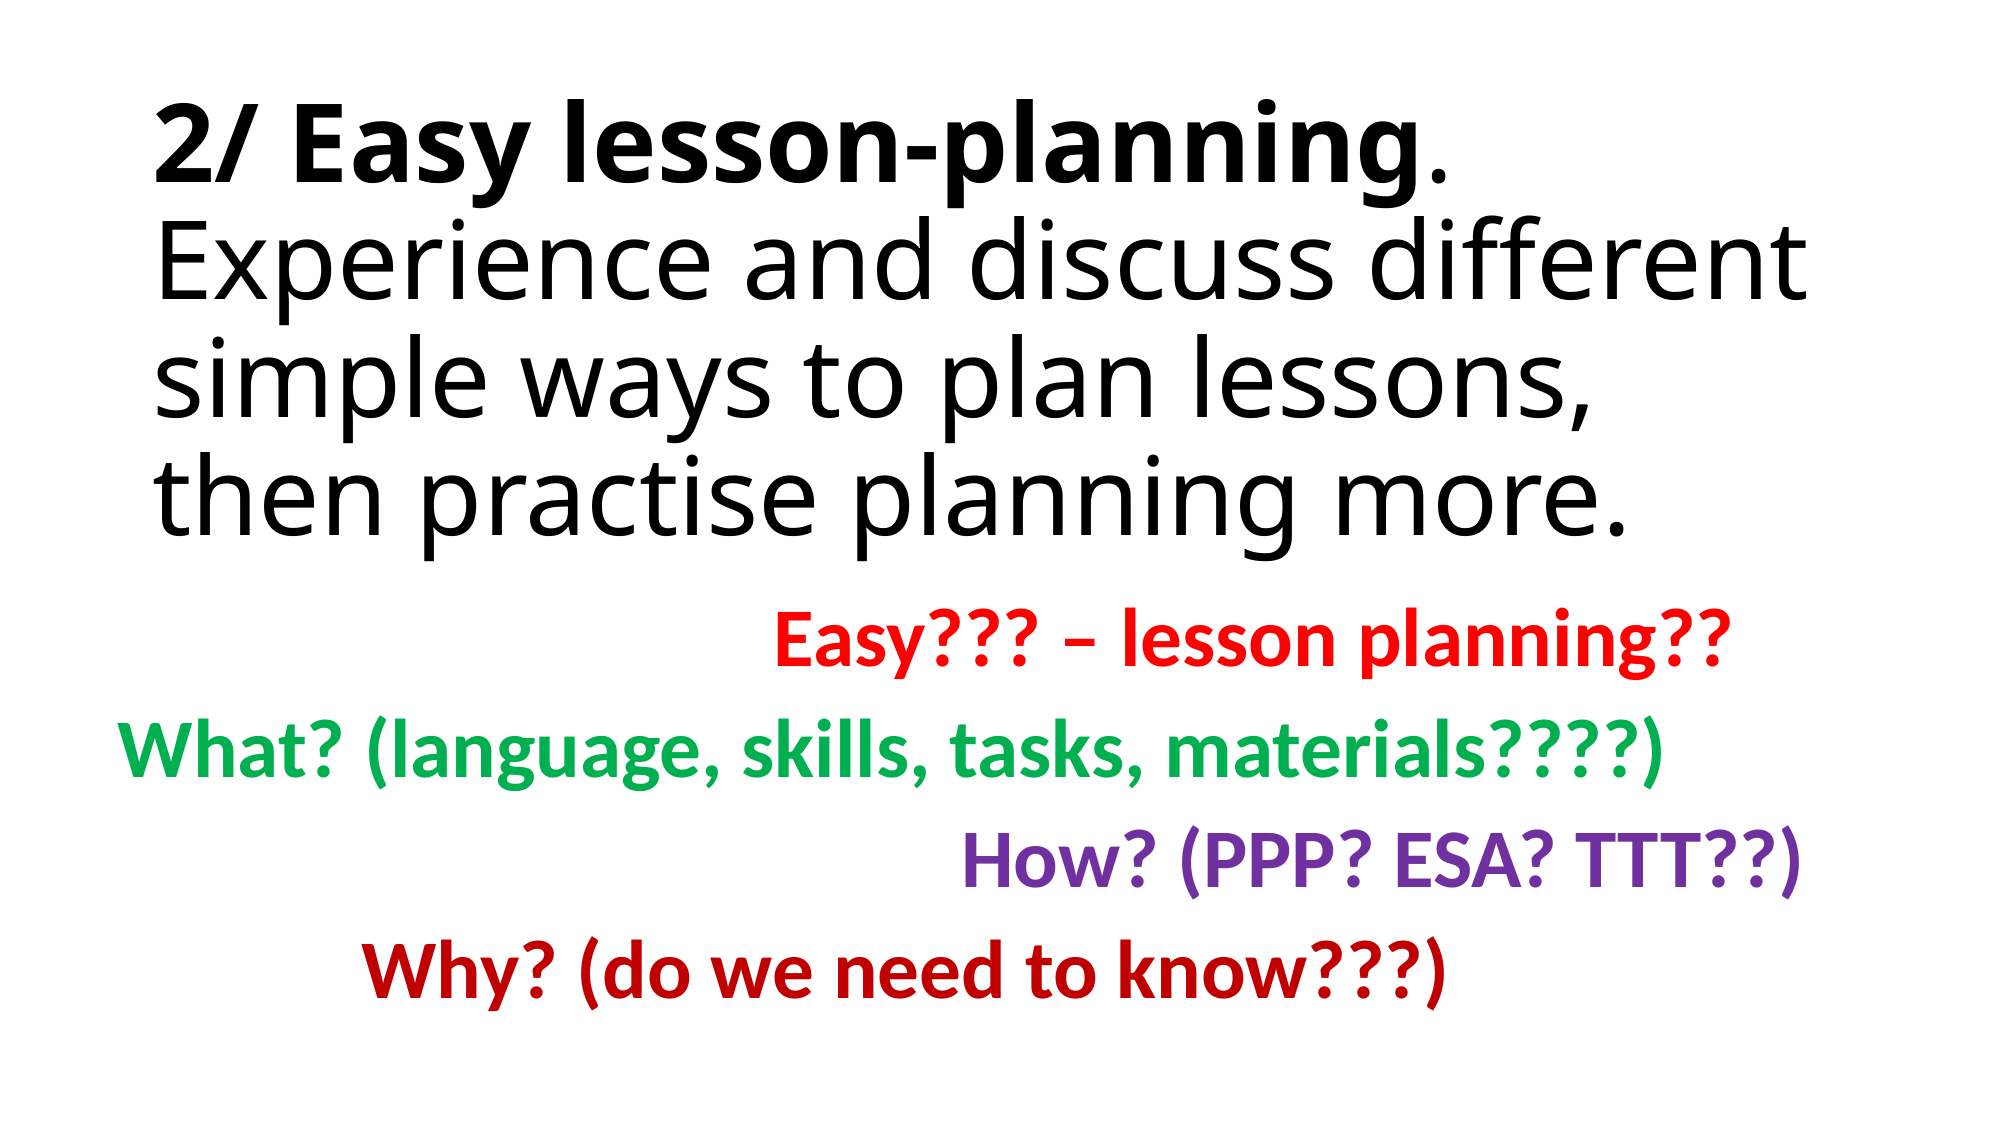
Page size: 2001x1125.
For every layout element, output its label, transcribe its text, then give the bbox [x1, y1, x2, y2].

title 2/ Easy lesson-planning. Experience and discuss different simple ways to plan lessons, then practise planning more. [137, 59, 1863, 586]
list Easy??? – lesson planning?? What? (language, skills, tasks, materials????) How? (PPP? ESA? TTT??) Why? (do we need to know???) [102, 586, 1863, 1090]
